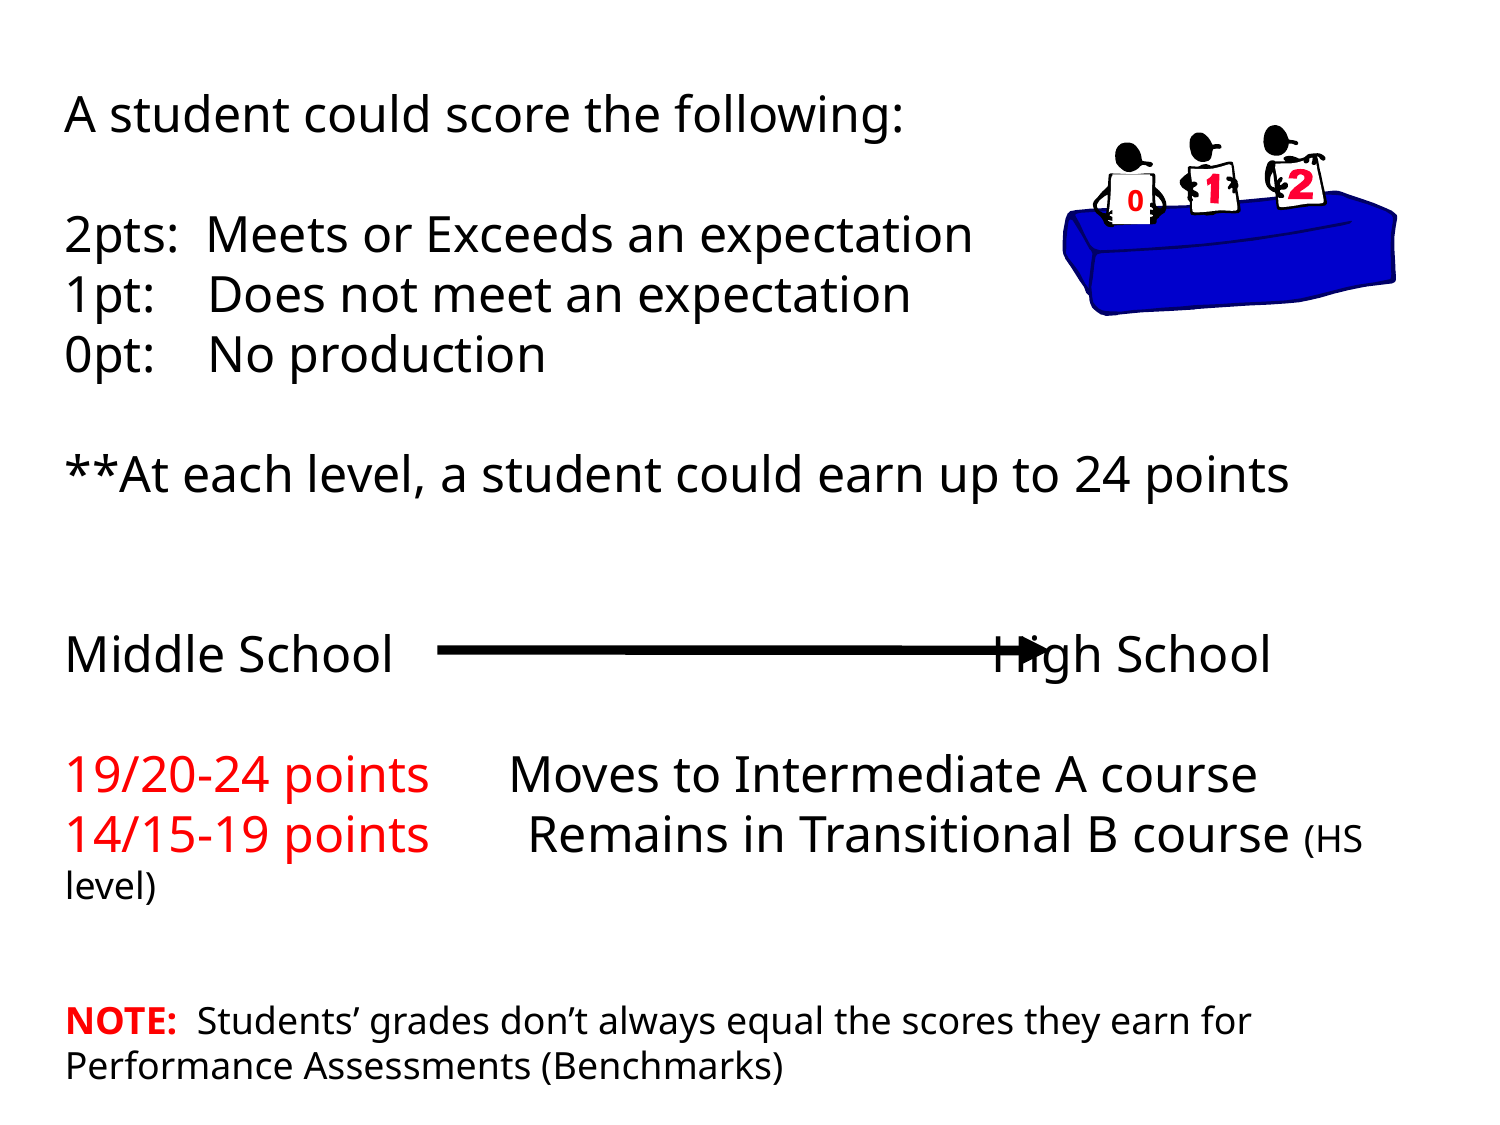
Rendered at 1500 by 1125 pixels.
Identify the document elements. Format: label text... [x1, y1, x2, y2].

text_box A student could score the following: 2pts: Meets or Exceeds an expectation 1pt: Does not meet an expectation 0pt: No production **At each level, a student could earn up to 24 points Middle School High School 19/20-24 points Moves to Intermediate A course 14/15-19 points Remains in Transitional B course (HS level) NOTE: Students’ grades don’t always equal the scores they earn for Performance Assessments (Benchmarks) [49, 74, 1463, 1095]
picture [1062, 124, 1398, 317]
